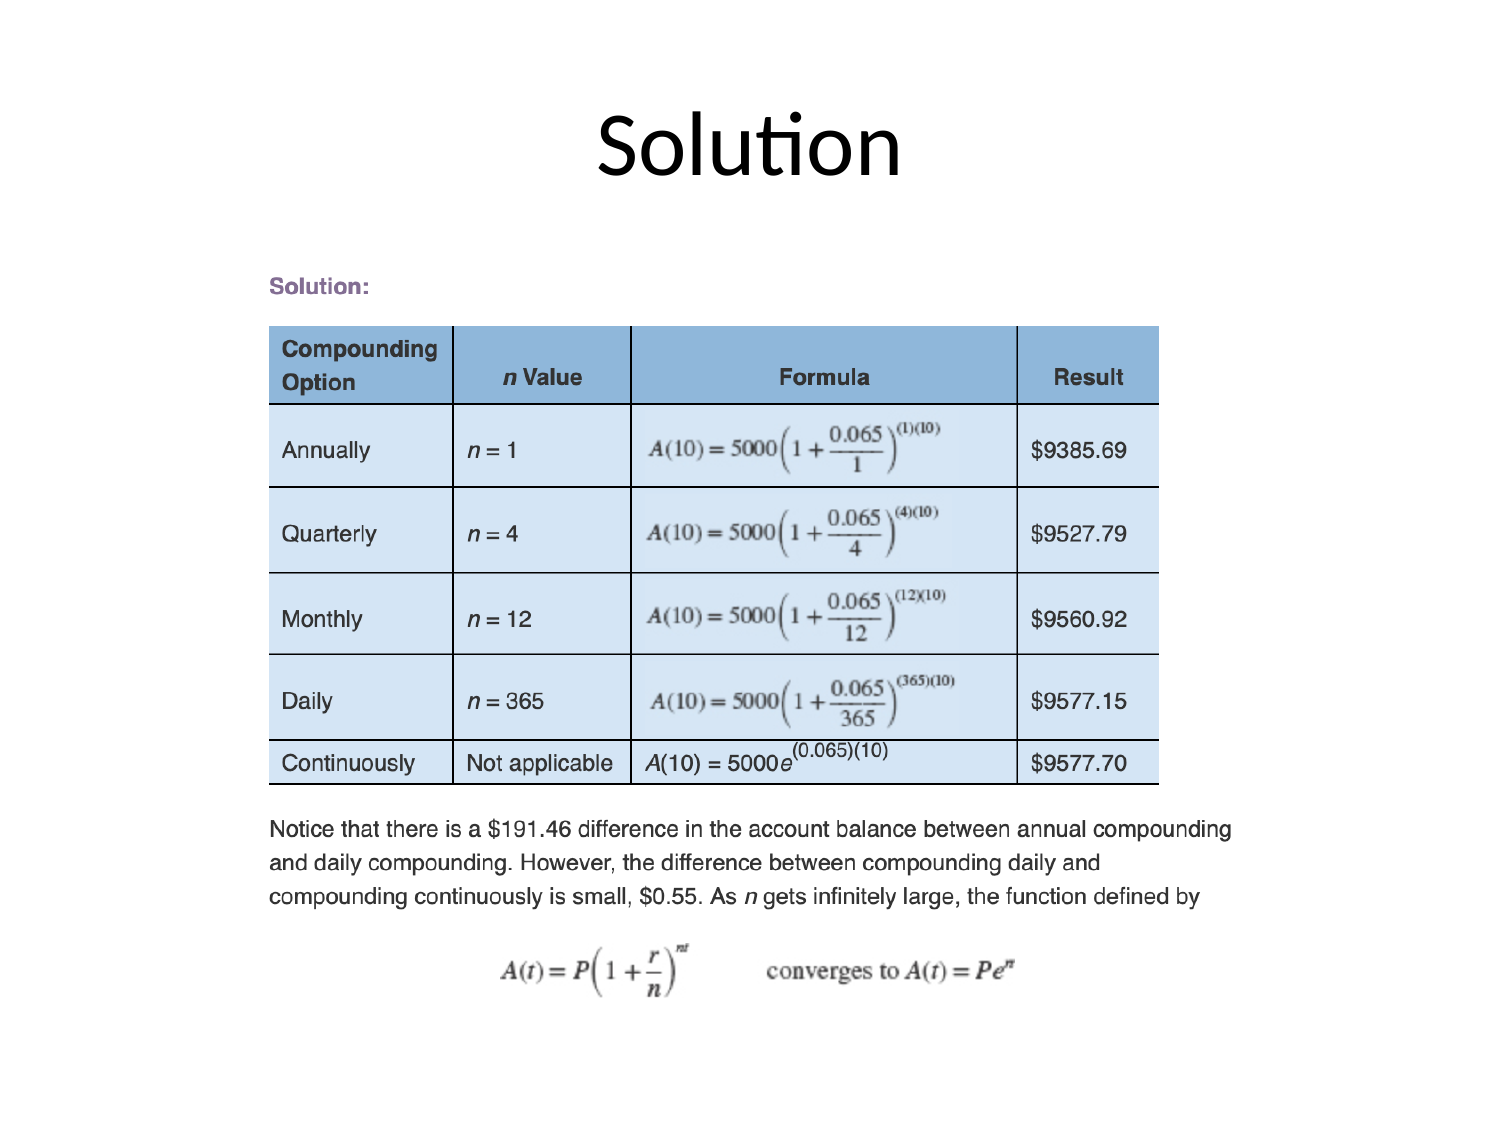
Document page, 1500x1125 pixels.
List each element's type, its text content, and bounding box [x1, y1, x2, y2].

title Solution [75, 45, 1425, 233]
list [74, 262, 1426, 1006]
